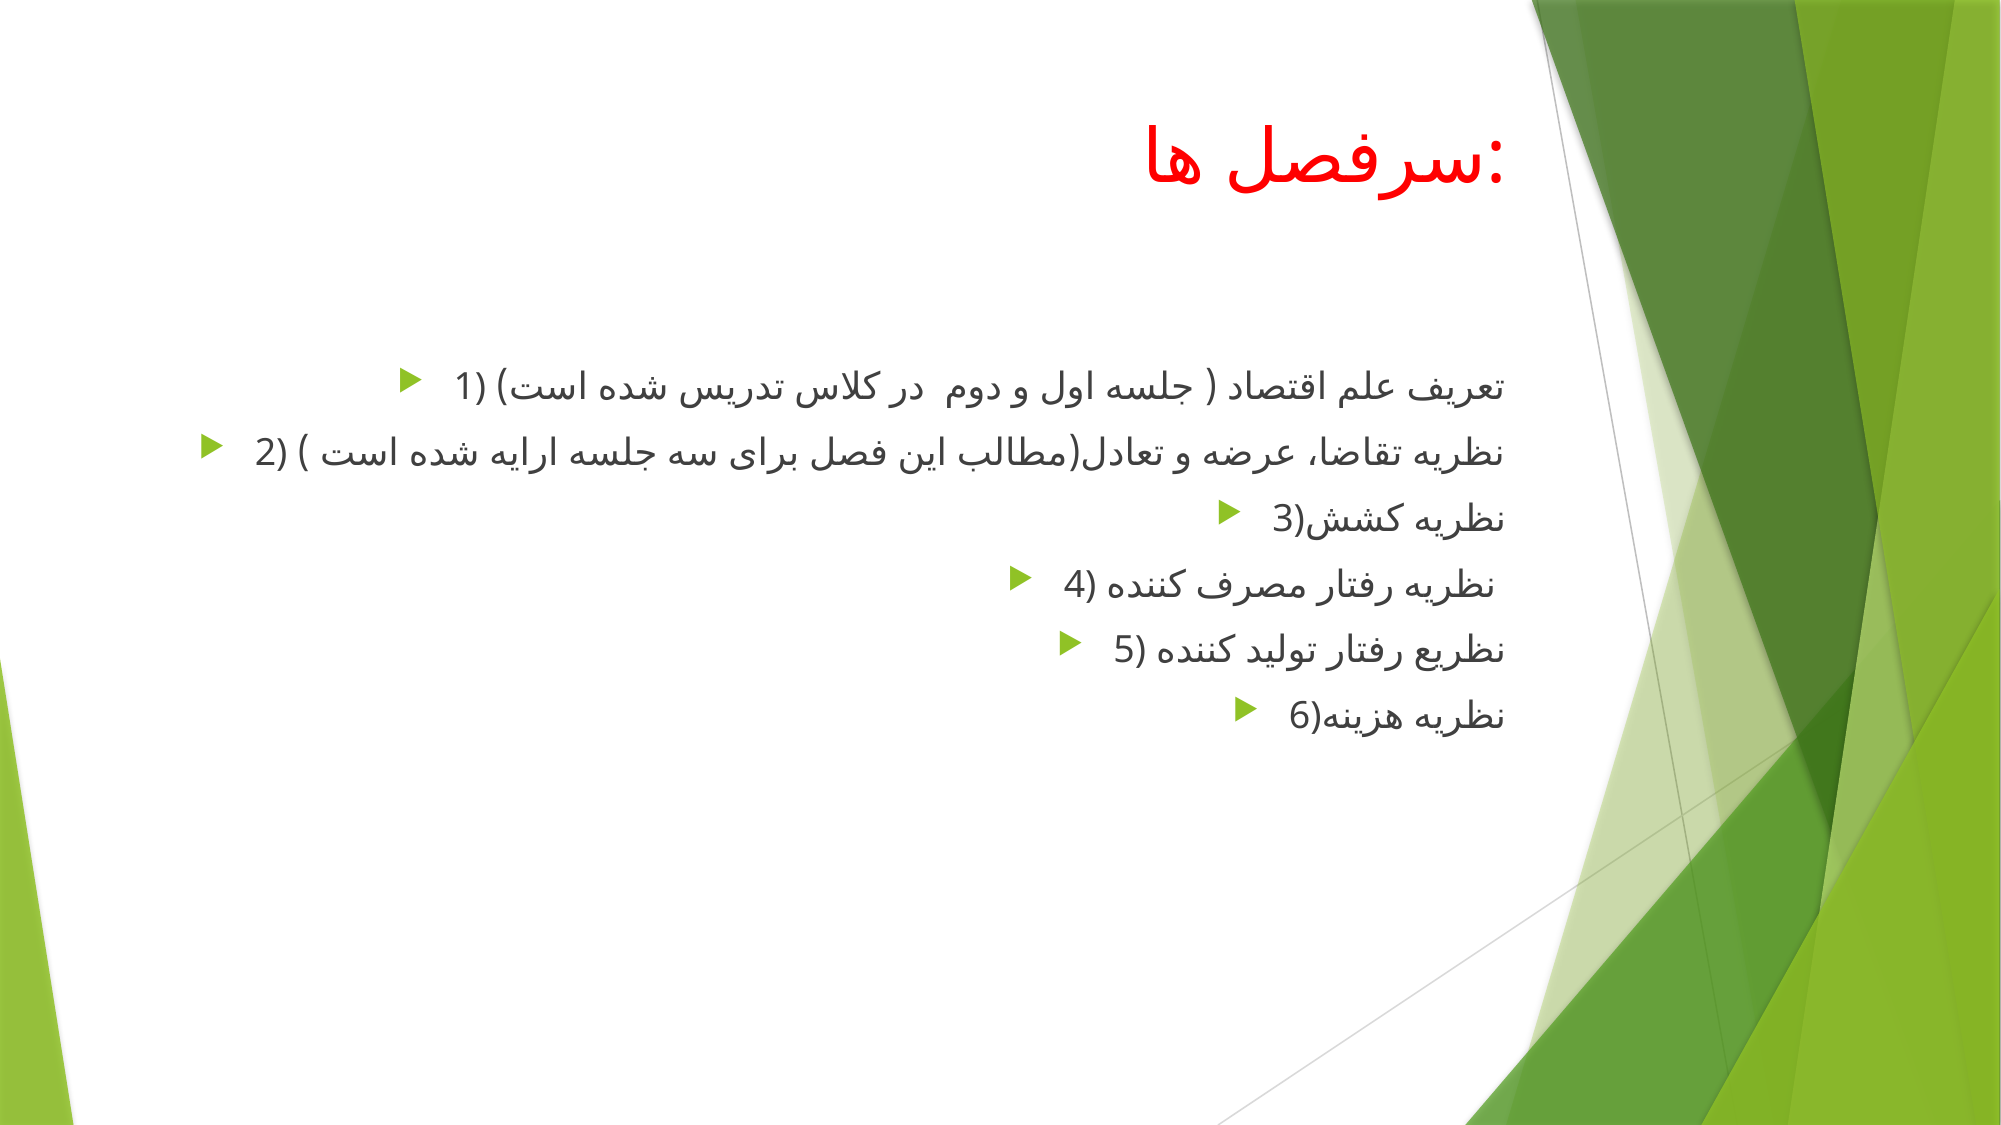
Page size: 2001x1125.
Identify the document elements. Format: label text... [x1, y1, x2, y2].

title سرفصل ها: [111, 99, 1522, 317]
list 1) تعریف علم اقتصاد ( جلسه اول و دوم در کلاس تدریس شده است) 2) نظریه تقاضا، عرضه و تعادل(مطالب این فصل برای سه جلسه ارایه شده است ) 3)نظریه کشش 4) نظریه رفتار مصرف کننده 5) نظریع رفتار تولید کننده 6)نظریه هزینه [111, 354, 1522, 992]
